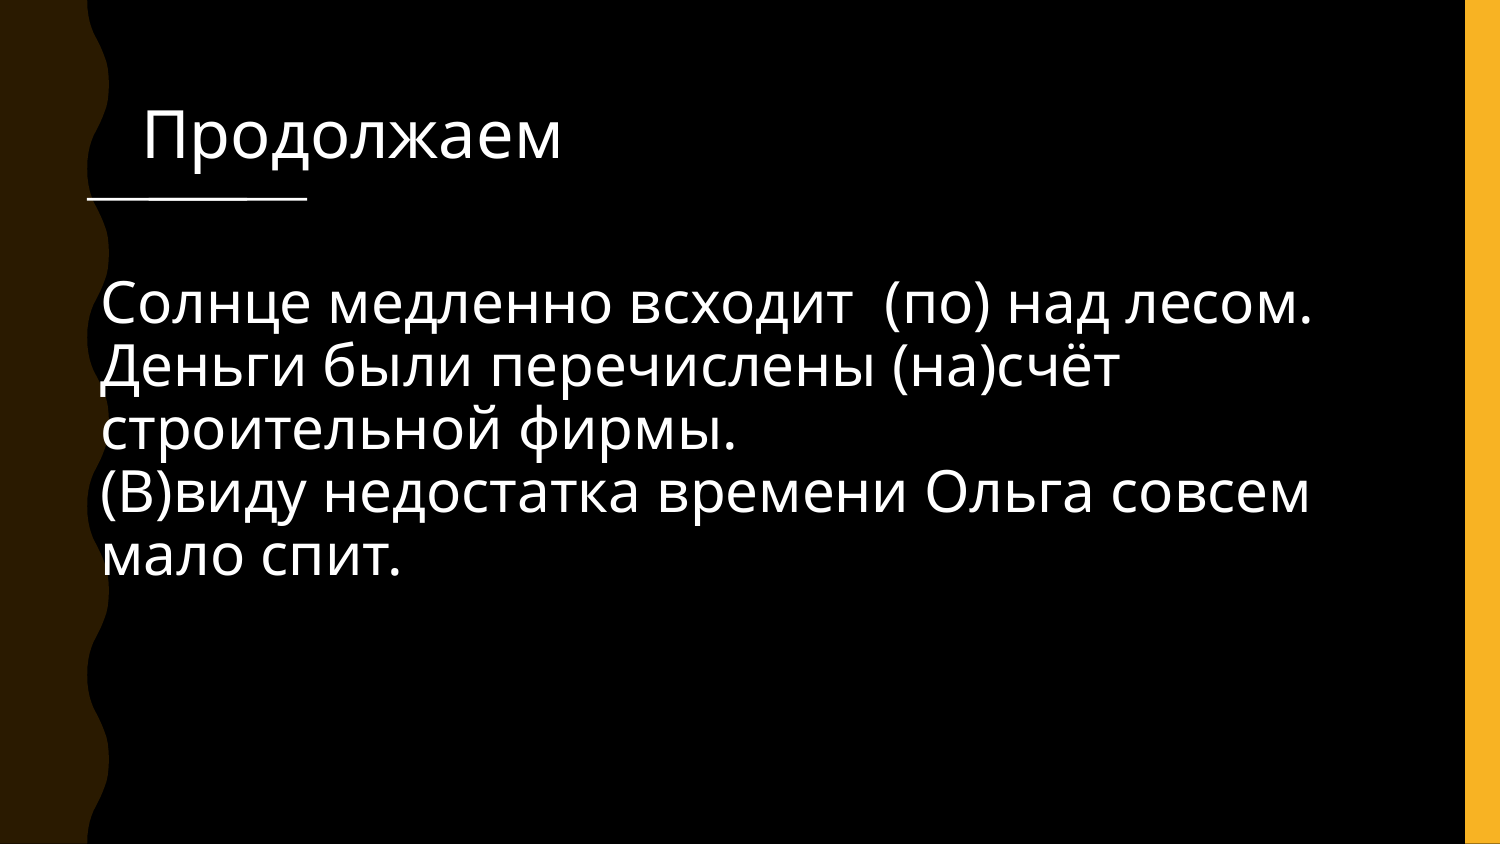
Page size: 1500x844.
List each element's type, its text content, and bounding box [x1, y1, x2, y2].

text_box Солнце медленно всходит (по) над лесом. Деньги были перечислены (на)счёт строительной фирмы. (В)виду недостатка времени Ольга совсем мало спит. [85, 258, 1438, 673]
title Продолжаем [130, 94, 1388, 229]
